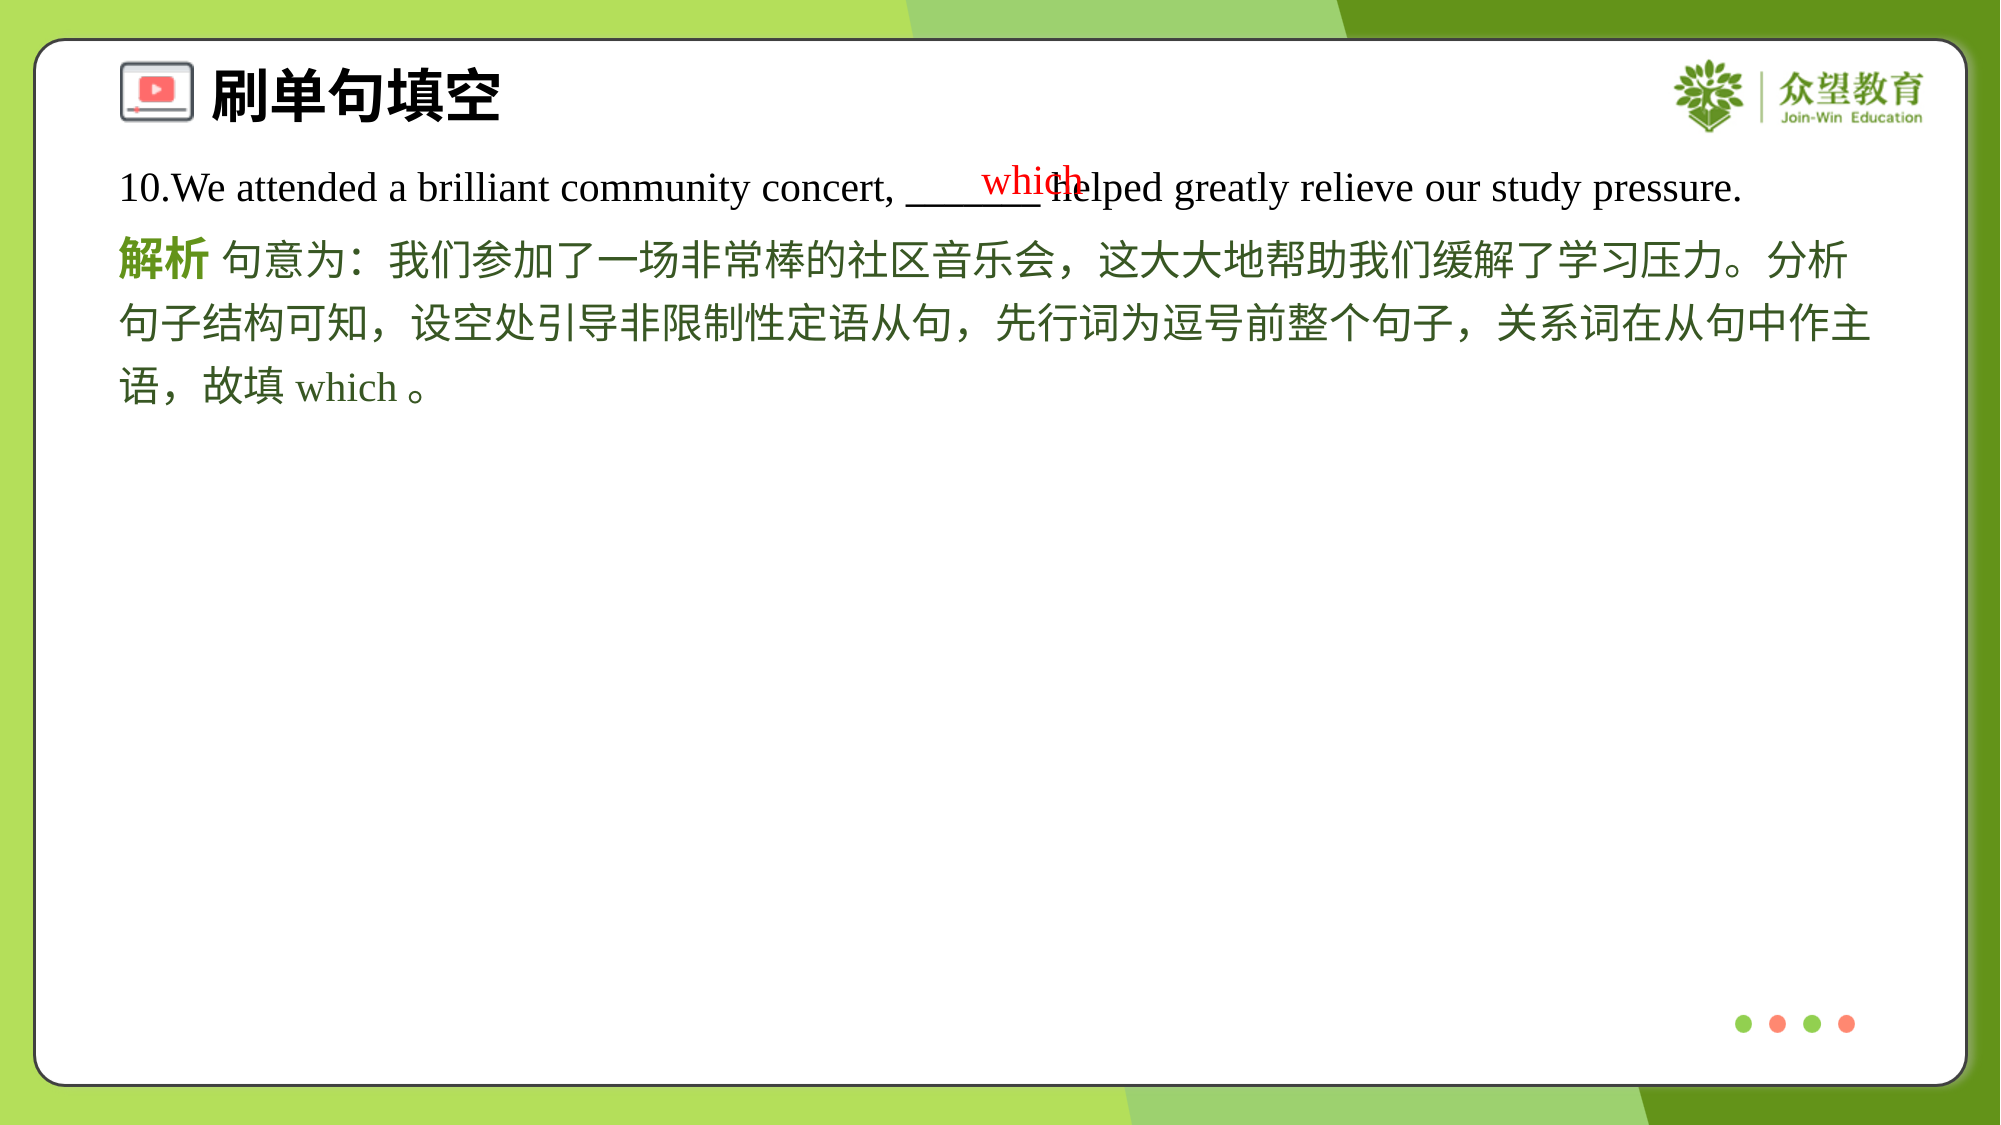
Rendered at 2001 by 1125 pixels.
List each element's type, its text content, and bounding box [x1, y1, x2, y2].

picture [0, 0, 2000, 1125]
text_box 解析 句意为：我们参加了一场非常棒的社区音乐会，这大大地帮助我们缓解了学习压力。分析句子结构可知，设空处引导非限制性定语从句，先行词为逗号前整个句子，关系词在从句中作主语，故填which。 [118, 215, 1883, 405]
text_box which [976, 140, 1089, 199]
text_box 10.We attended a brilliant community concert, _______ helped greatly relieve our study pressure. [118, 146, 1883, 204]
